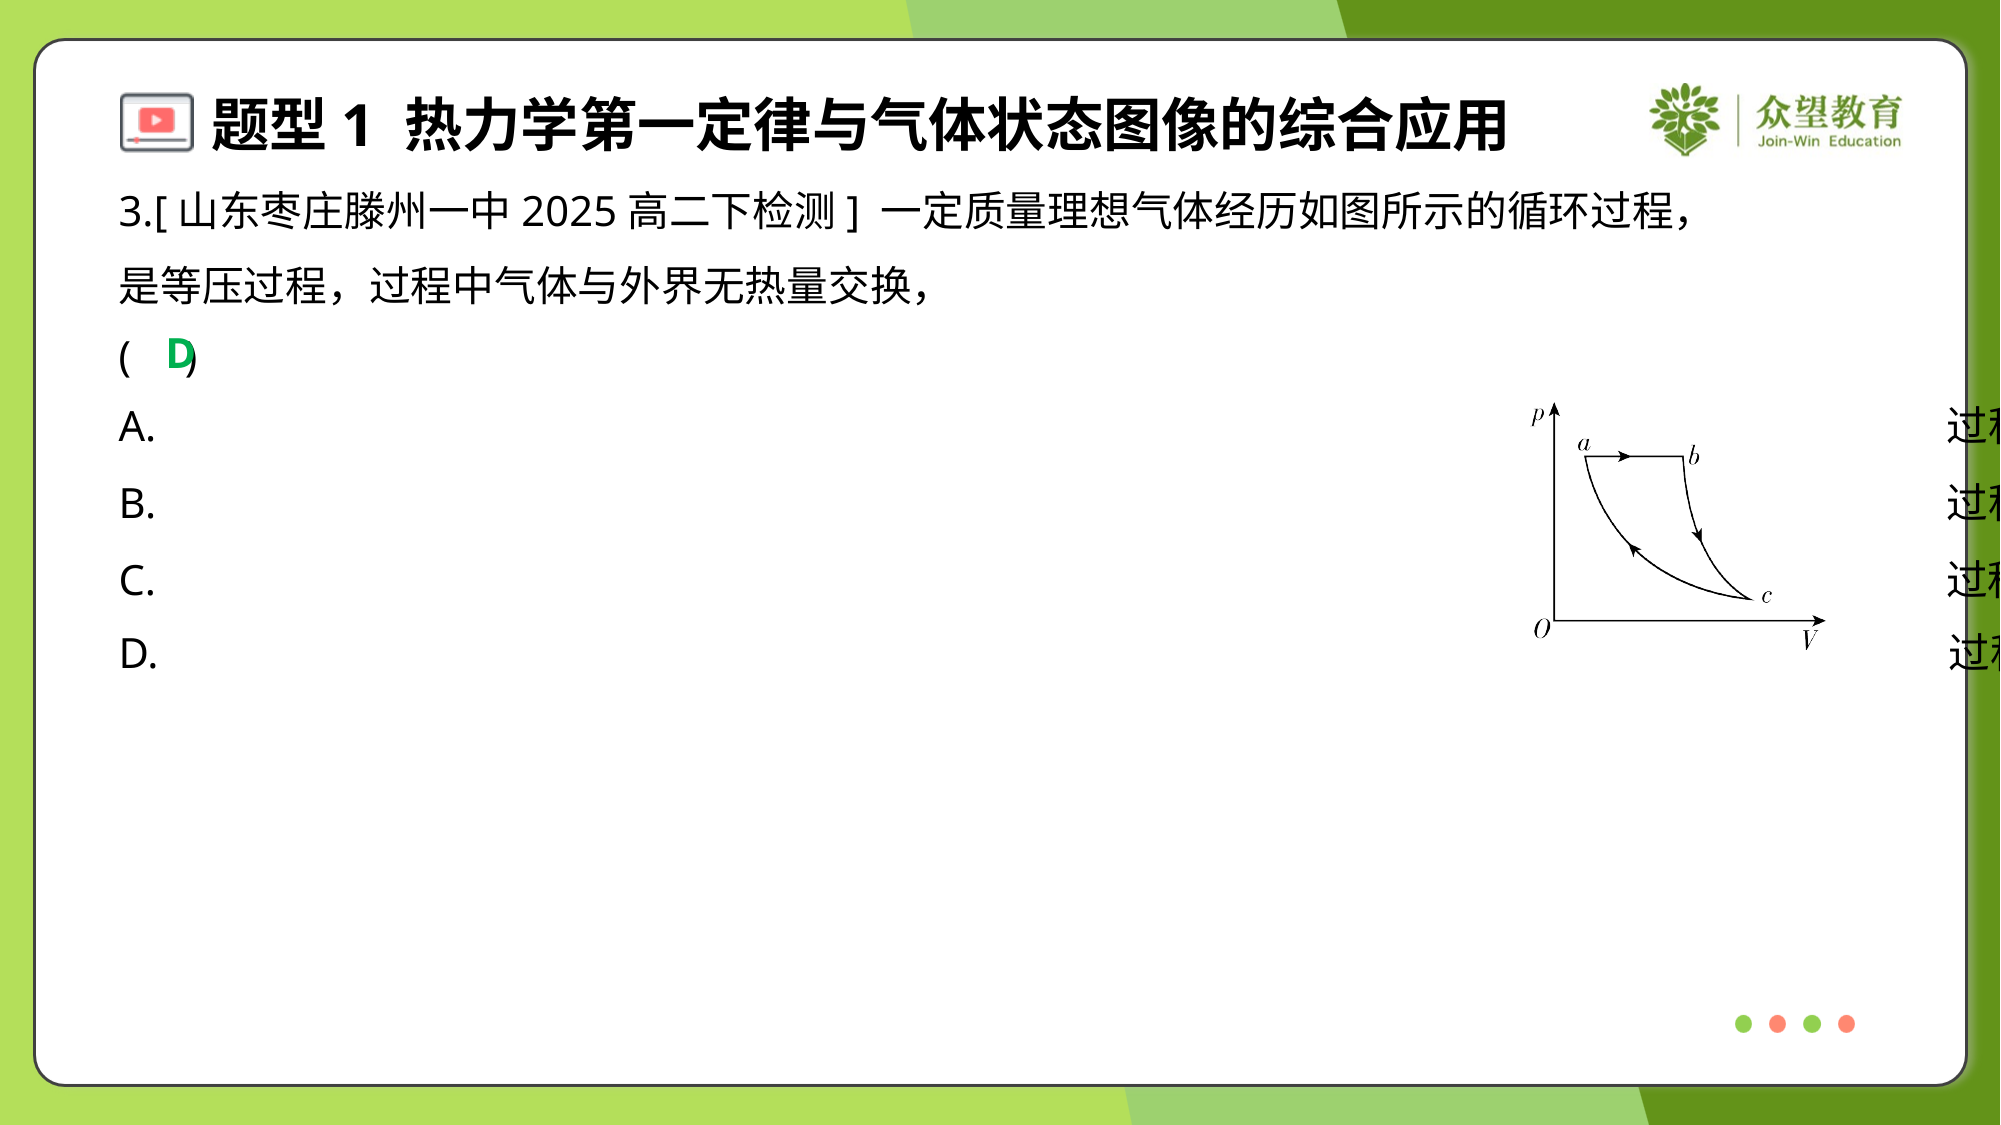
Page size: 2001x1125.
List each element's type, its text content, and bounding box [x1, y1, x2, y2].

picture [0, 0, 2000, 1125]
text_box D [149, 306, 213, 371]
